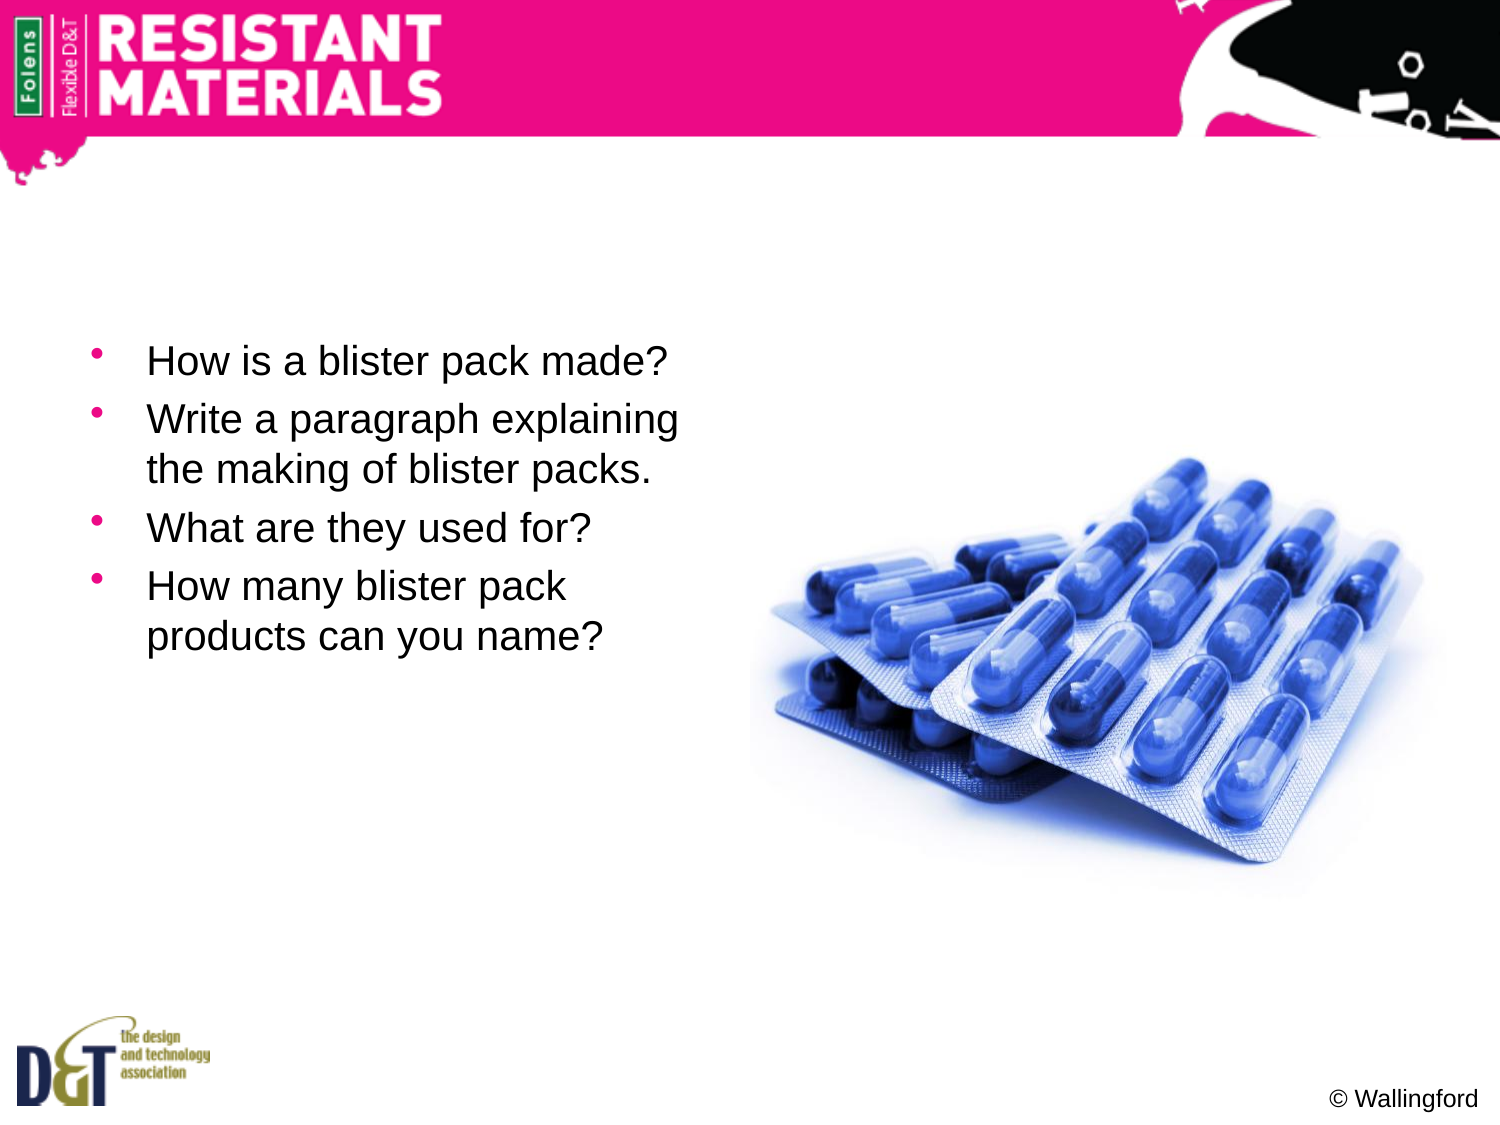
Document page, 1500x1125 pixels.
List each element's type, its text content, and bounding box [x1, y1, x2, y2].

text_box © Wallingford [1257, 1074, 1495, 1125]
list How is a blister pack made? Write a paragraph explaining the making of blister packs. What are they used for? How many blister pack products can you name? [75, 326, 750, 1005]
picture [0, 0, 1500, 1125]
